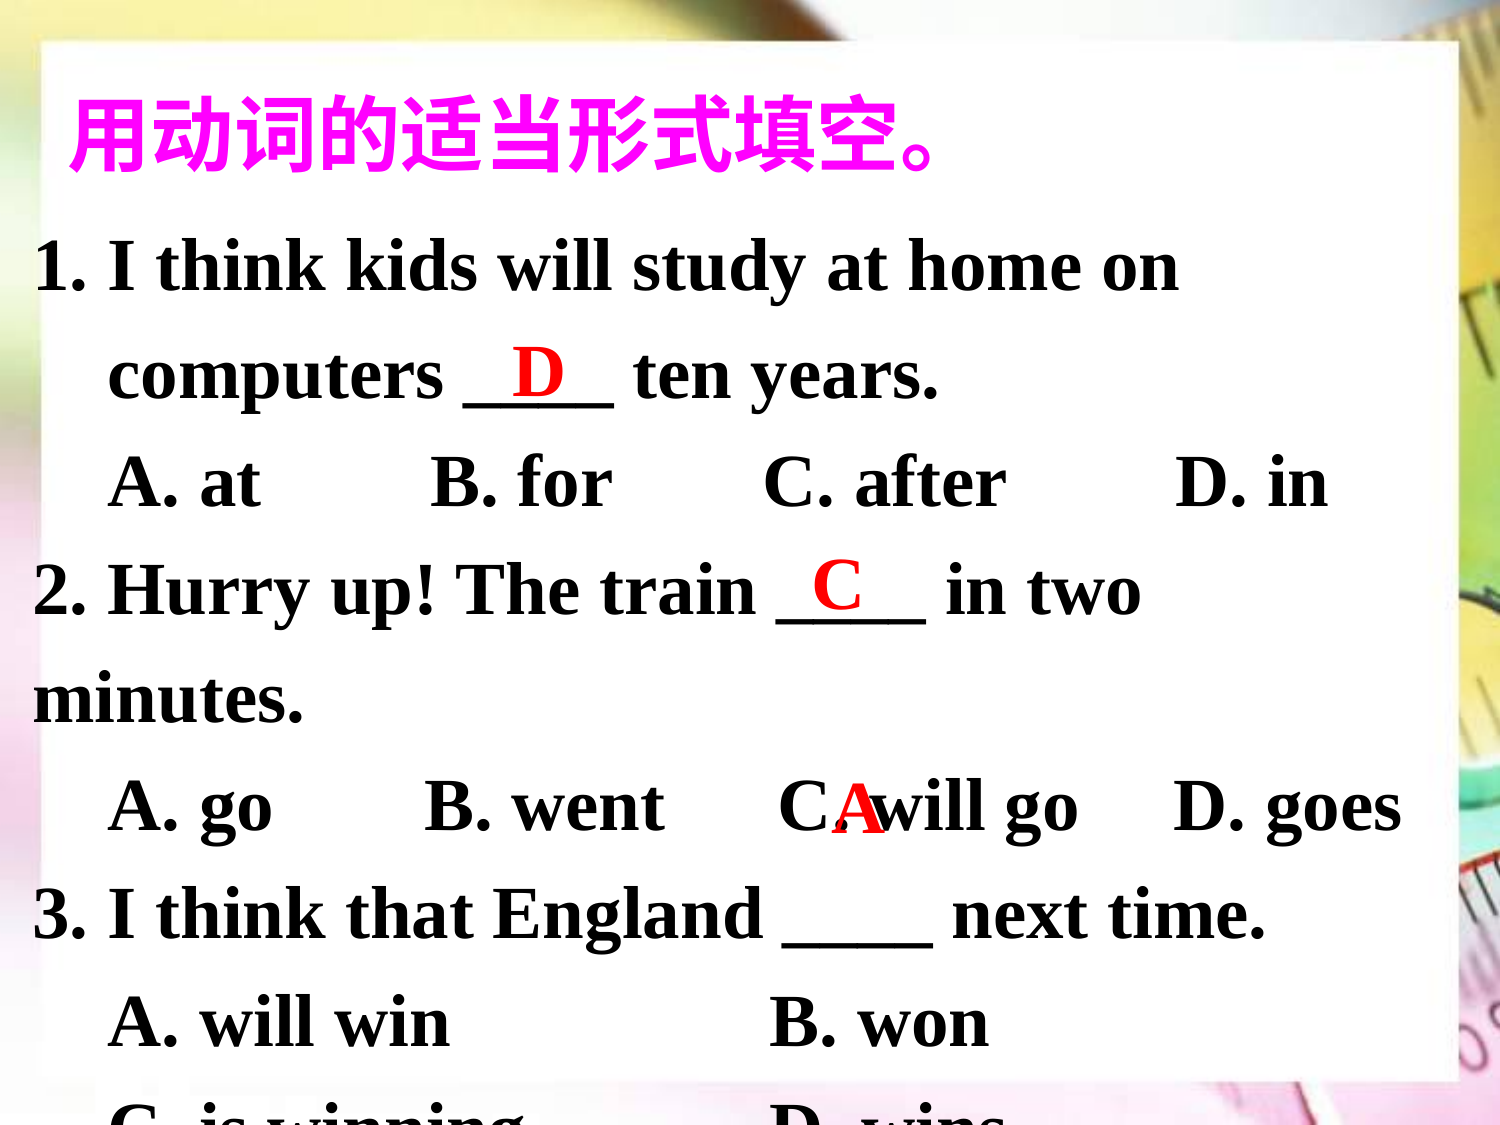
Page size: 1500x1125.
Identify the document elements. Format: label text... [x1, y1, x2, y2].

text_box A [816, 751, 963, 857]
text_box C [797, 527, 943, 632]
text_box 用动词的适当形式填空。 [53, 54, 1211, 190]
text_box D [497, 314, 644, 419]
picture [0, 0, 1500, 1125]
text_box 1. I think kids will study at home on computers ____ ten years. A. at B. for C. after D. in 2. Hurry up! The train ____ in two minutes. A. go B. went C. will go D. goes 3. I think that England ____ next time. A. will win B. won C. is winning D. wins [17, 190, 1447, 1125]
